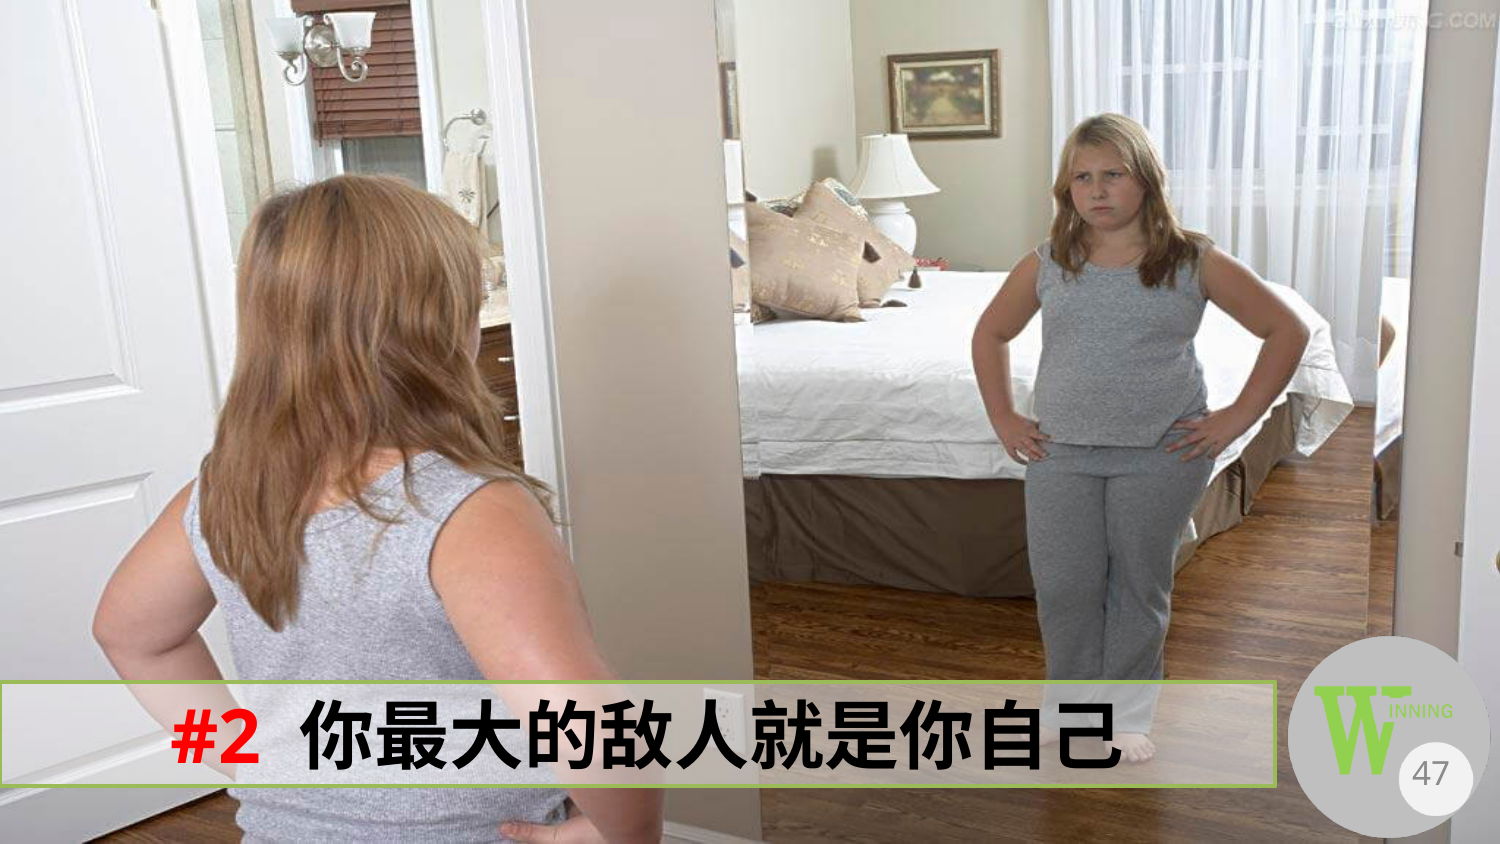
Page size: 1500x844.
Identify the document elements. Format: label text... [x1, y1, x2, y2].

picture [0, 0, 1500, 844]
text_box #2 你最大的敌人就是你自己 [0, 680, 1277, 788]
slide_number 47 [1387, 752, 1475, 798]
